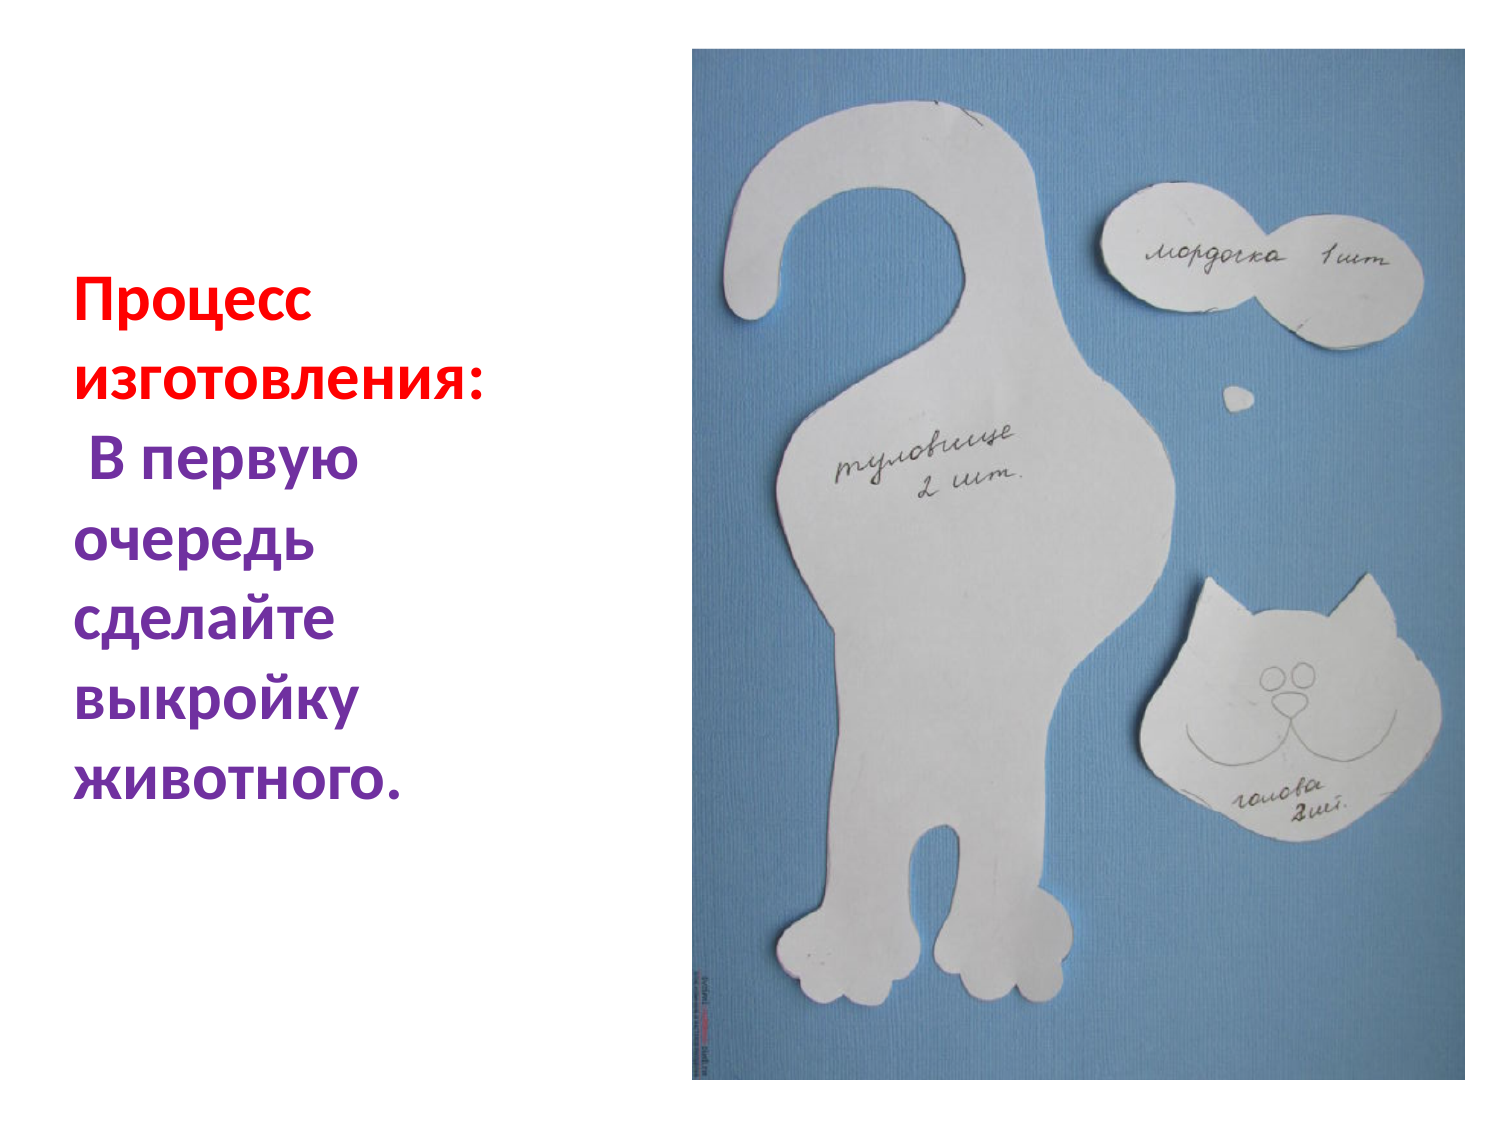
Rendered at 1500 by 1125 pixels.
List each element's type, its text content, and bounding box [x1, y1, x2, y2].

picture [562, 50, 1500, 1079]
text_box Процесс изготовления: В первую очередь сделайте выкройку животного. [58, 246, 539, 821]
